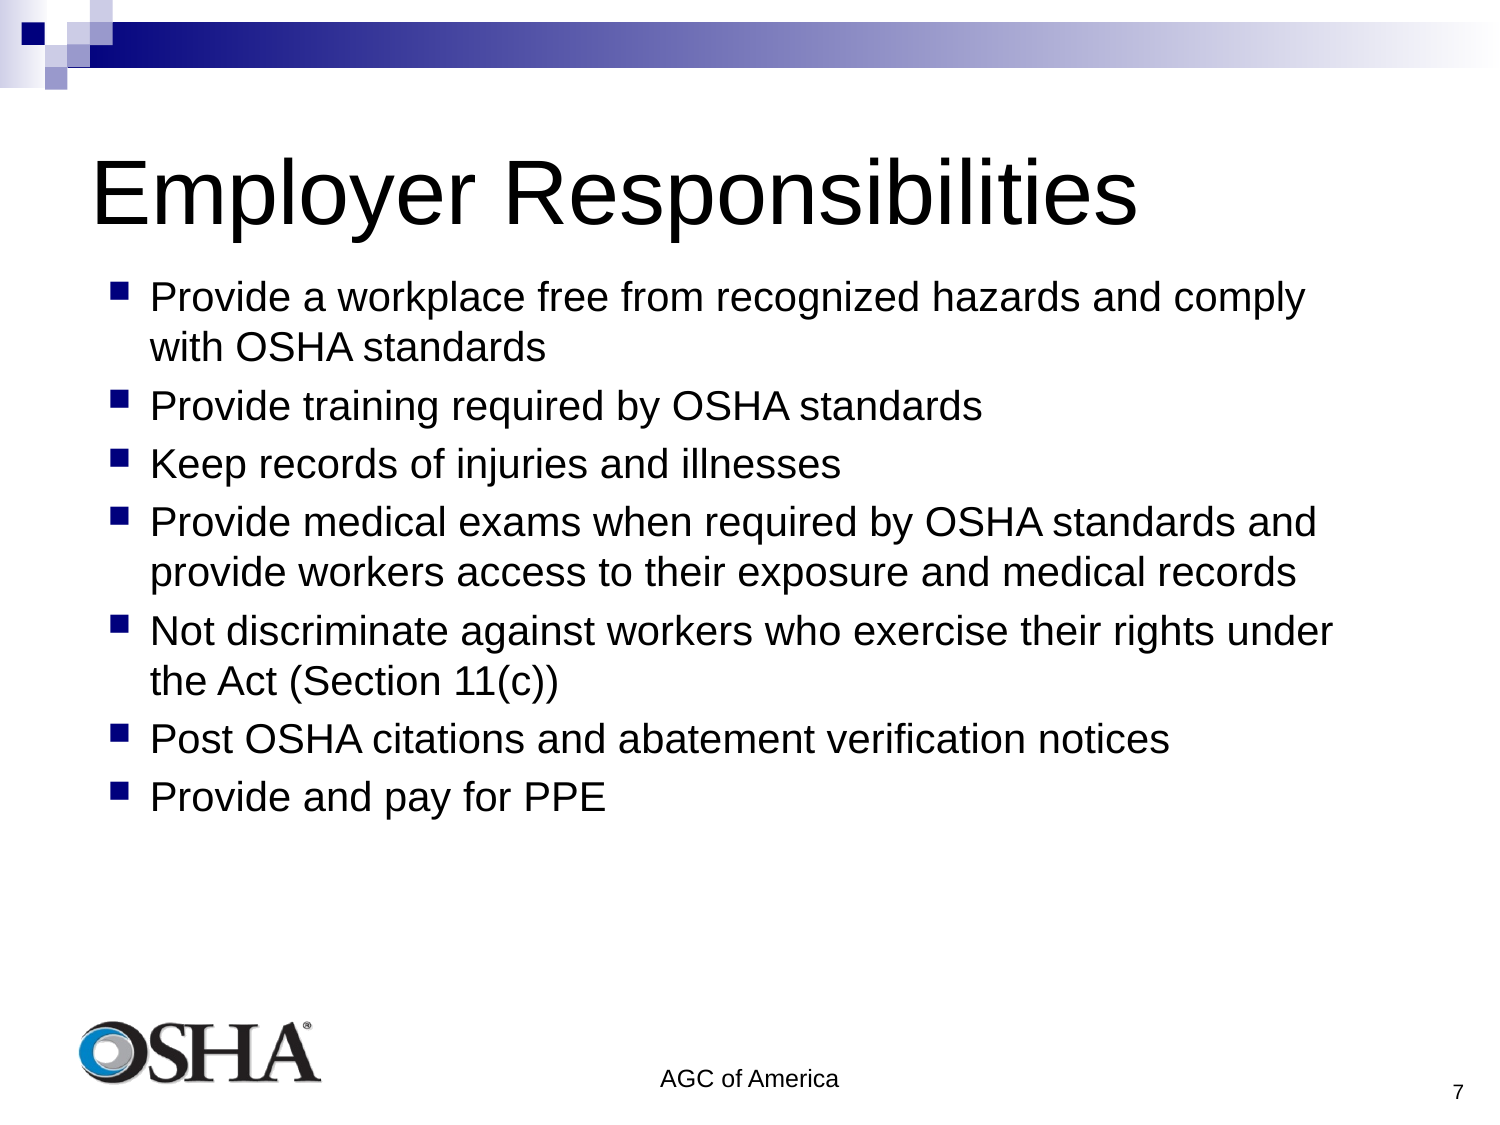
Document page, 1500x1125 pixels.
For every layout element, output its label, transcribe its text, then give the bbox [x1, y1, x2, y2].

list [62, 1012, 338, 1086]
text_box 7 [1418, 1051, 1479, 1112]
footer AGC of America [512, 1025, 988, 1100]
list Provide a workplace free from recognized hazards and comply with OSHA standards Provide training required by OSHA standards Keep records of injuries and illnesses Provide medical exams when required by OSHA standards and provide workers access to their exposure and medical records Not discriminate against workers who exercise their rights under the Act (Section 11(c)) Post OSHA citations and abatement verification notices Provide and pay for PPE [75, 262, 1400, 1005]
title Employer Responsibilities [75, 75, 1425, 300]
